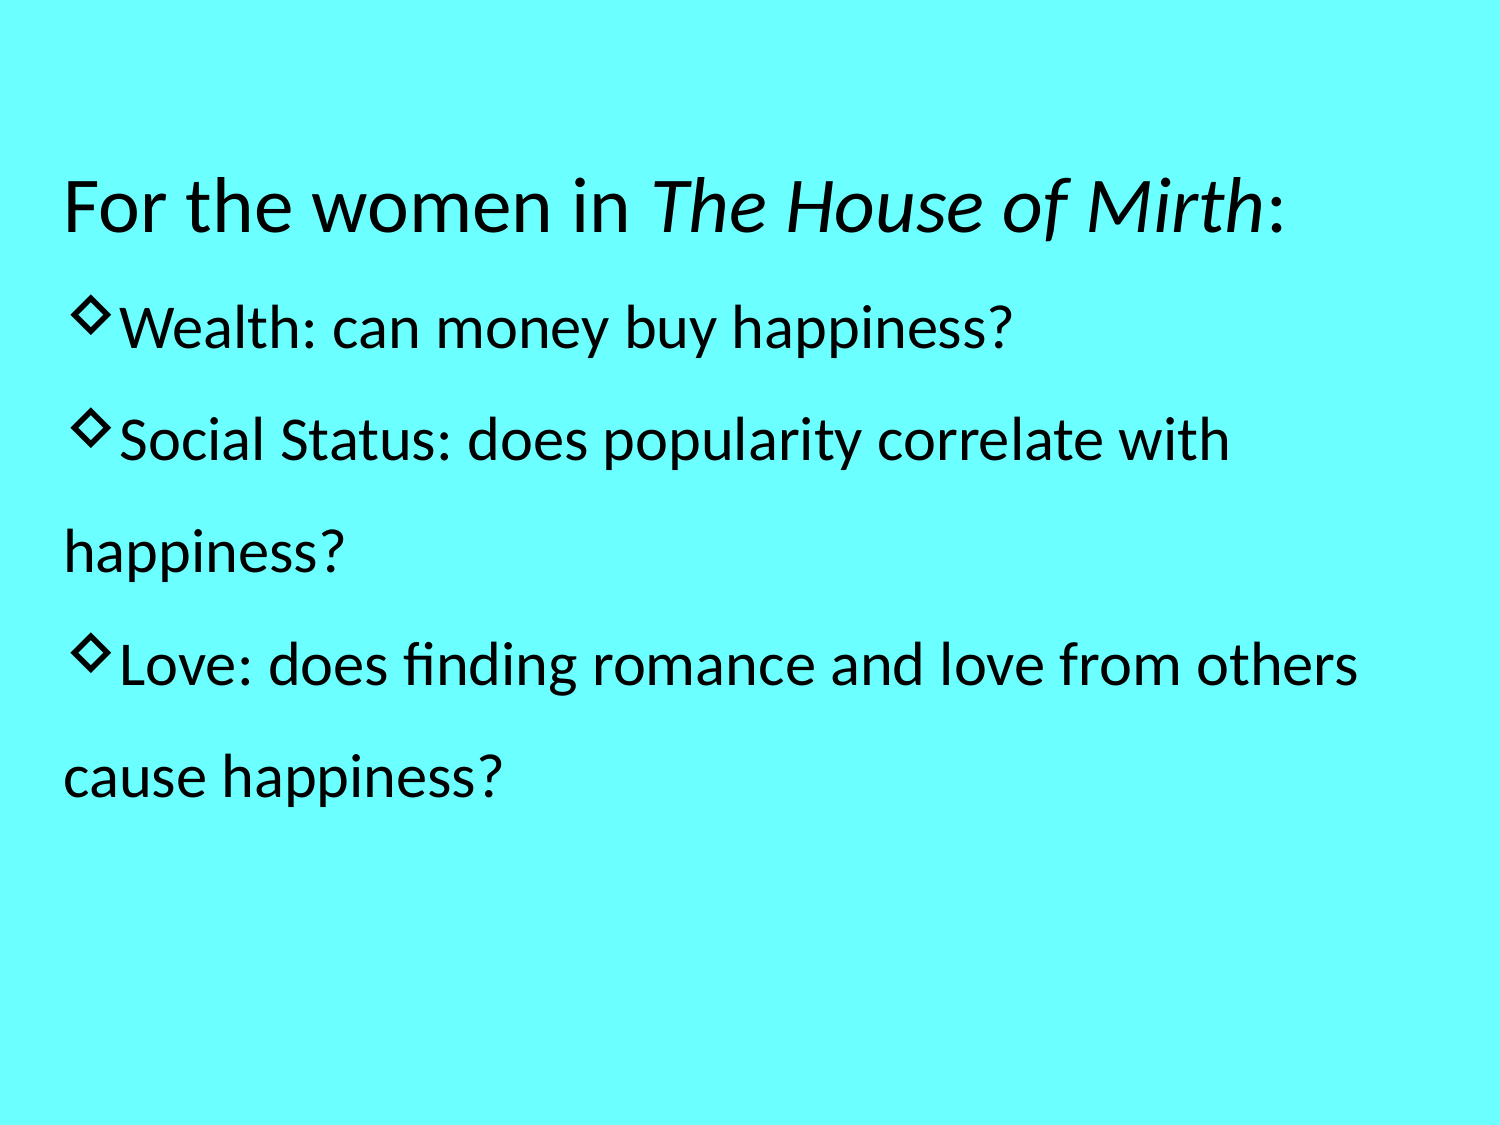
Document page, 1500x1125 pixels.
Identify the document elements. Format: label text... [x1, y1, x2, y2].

text_box For the women in The House of Mirth: Wealth: can money buy happiness? Social Status: does popularity correlate with happiness? Love: does finding romance and love from others cause happiness? [48, 145, 1438, 818]
